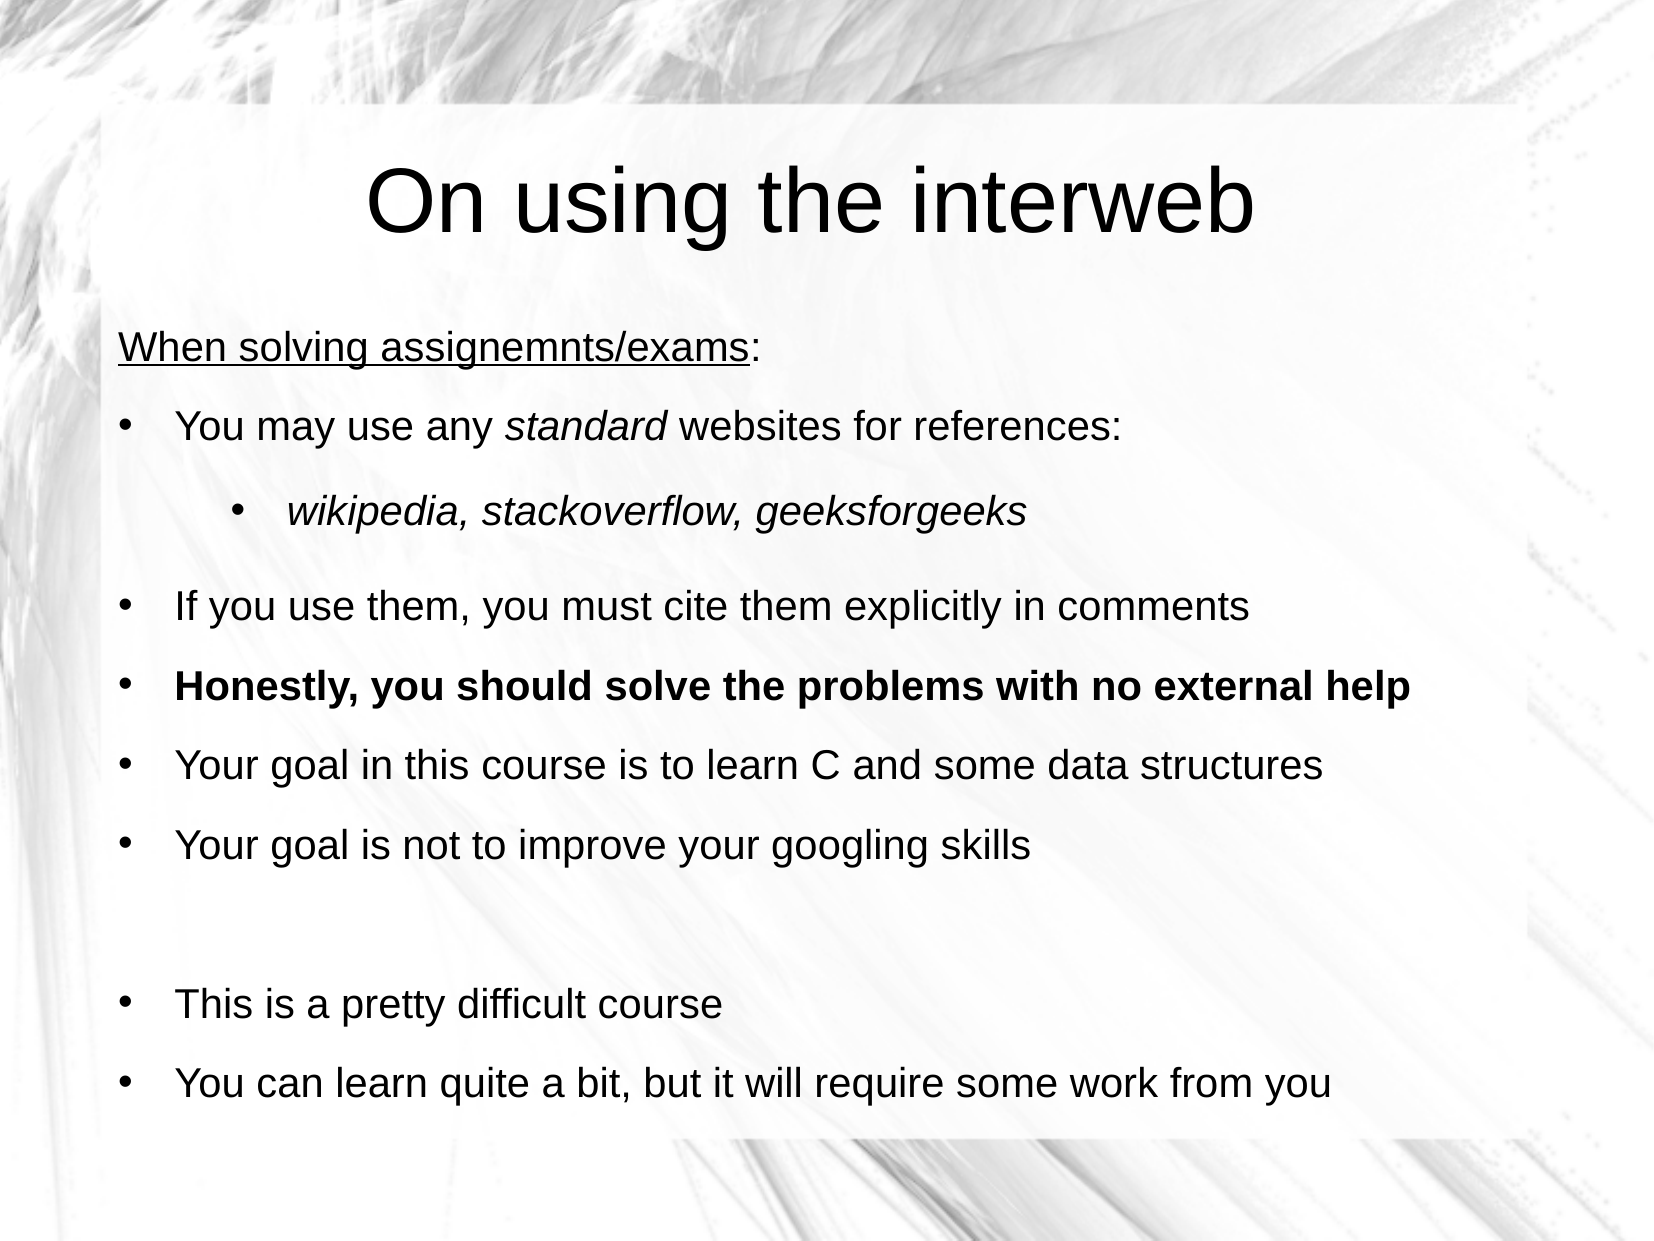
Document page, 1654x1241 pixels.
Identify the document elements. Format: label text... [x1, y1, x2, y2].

list When solving assignemnts/exams: You may use any standard websites for references: wikipedia, stackoverflow, geeksforgeeks If you use them, you must cite them explicitly in comments Honestly, you should solve the problems with no external help Your goal in this course is to learn C and some data structures Your goal is not to improve your googling skills This is a pretty difficult course You can learn quite a bit, but it will require some work from you [118, 319, 1571, 1102]
title On using the interweb [118, 112, 1506, 281]
picture [0, 0, 1654, 1241]
